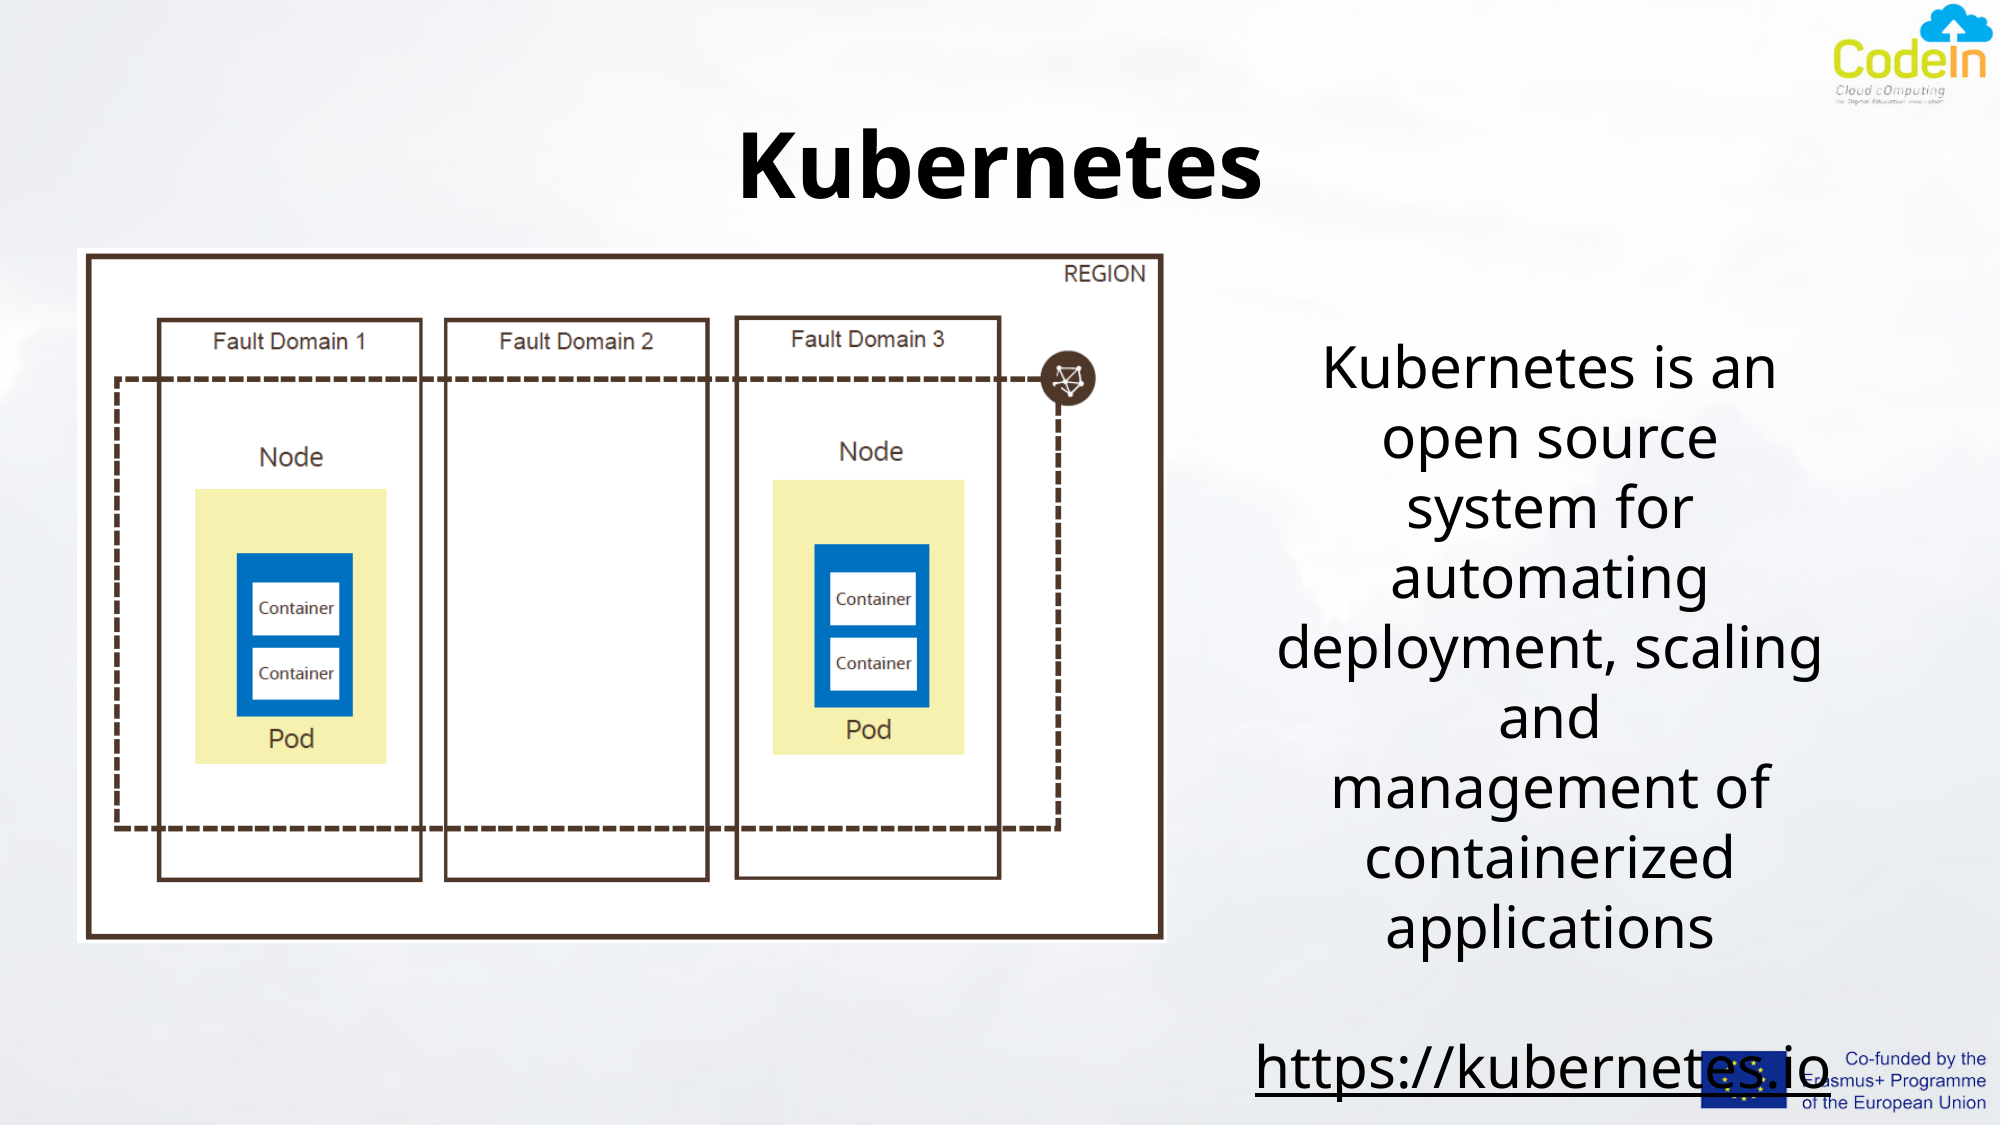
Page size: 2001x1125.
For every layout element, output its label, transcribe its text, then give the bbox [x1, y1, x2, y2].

picture [0, 0, 2001, 1125]
text_box Kubernetes is an open source system for automating deployment, scaling and management of containerized applications https://kubernetes.io [1238, 322, 1863, 1117]
title Kubernetes [137, 59, 1863, 278]
